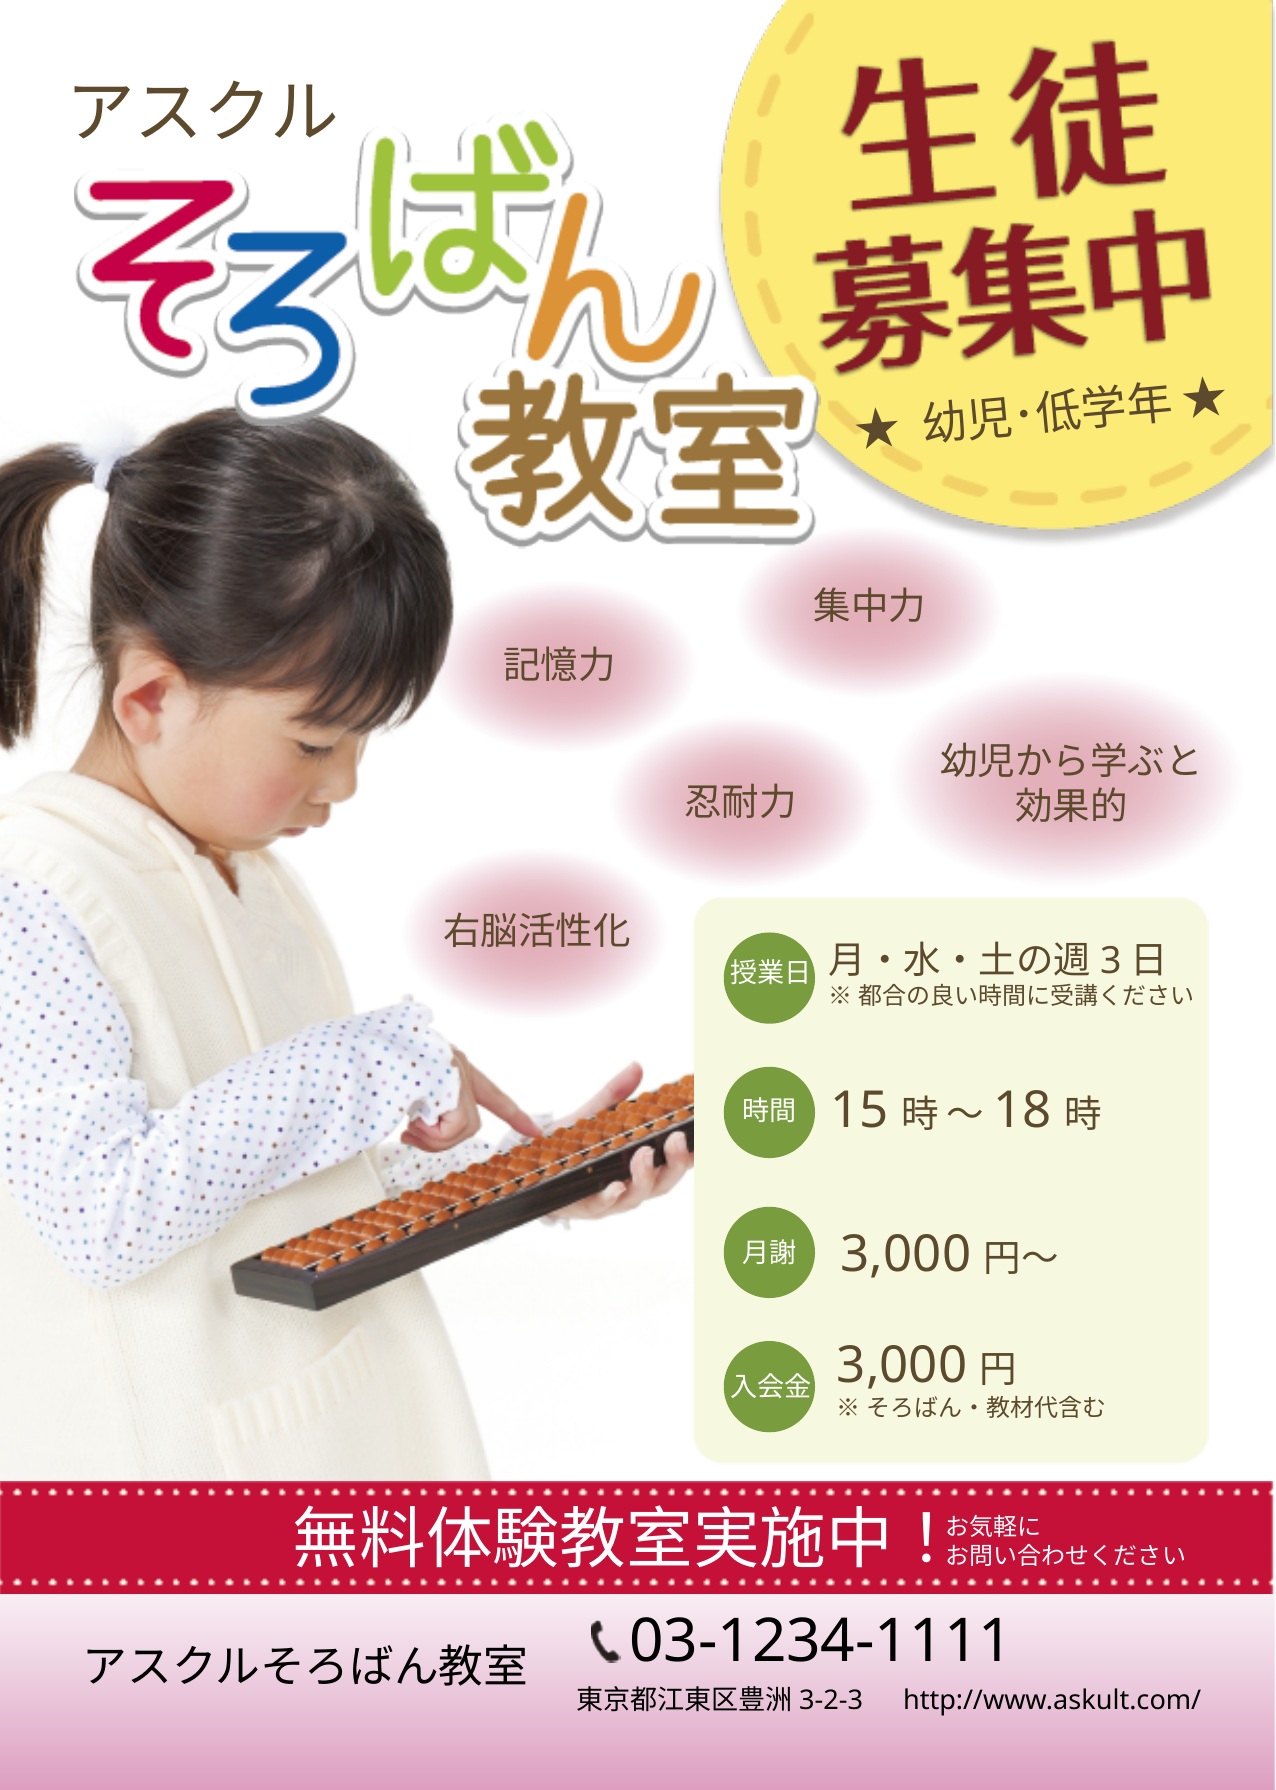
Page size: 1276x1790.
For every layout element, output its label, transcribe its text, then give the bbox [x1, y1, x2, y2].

text_box アスクル [51, 60, 354, 158]
picture [0, 0, 1276, 1790]
